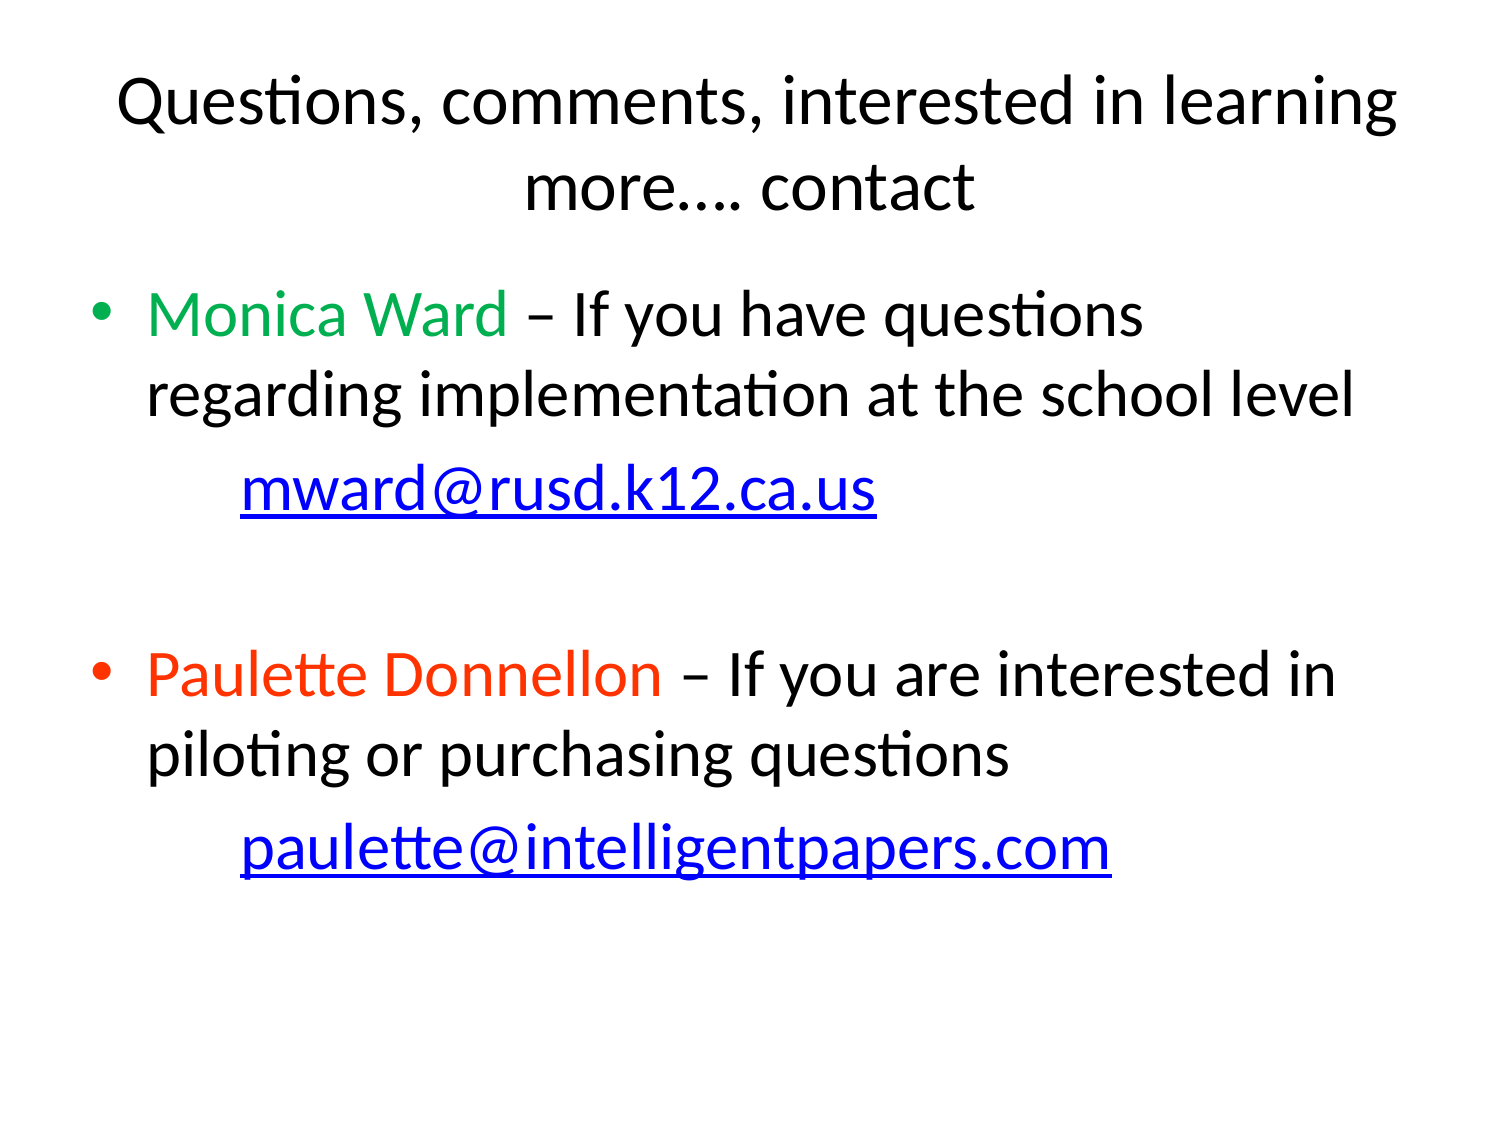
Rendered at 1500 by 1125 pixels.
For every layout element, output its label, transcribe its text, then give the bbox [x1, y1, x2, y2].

list Monica Ward – If you have questions regarding implementation at the school level mward@rusd.k12.ca.us Paulette Donnellon – If you are interested in piloting or purchasing questions paulette@intelligentpapers.com [75, 262, 1425, 1005]
title Questions, comments, interested in learning more…. contact [75, 45, 1425, 233]
